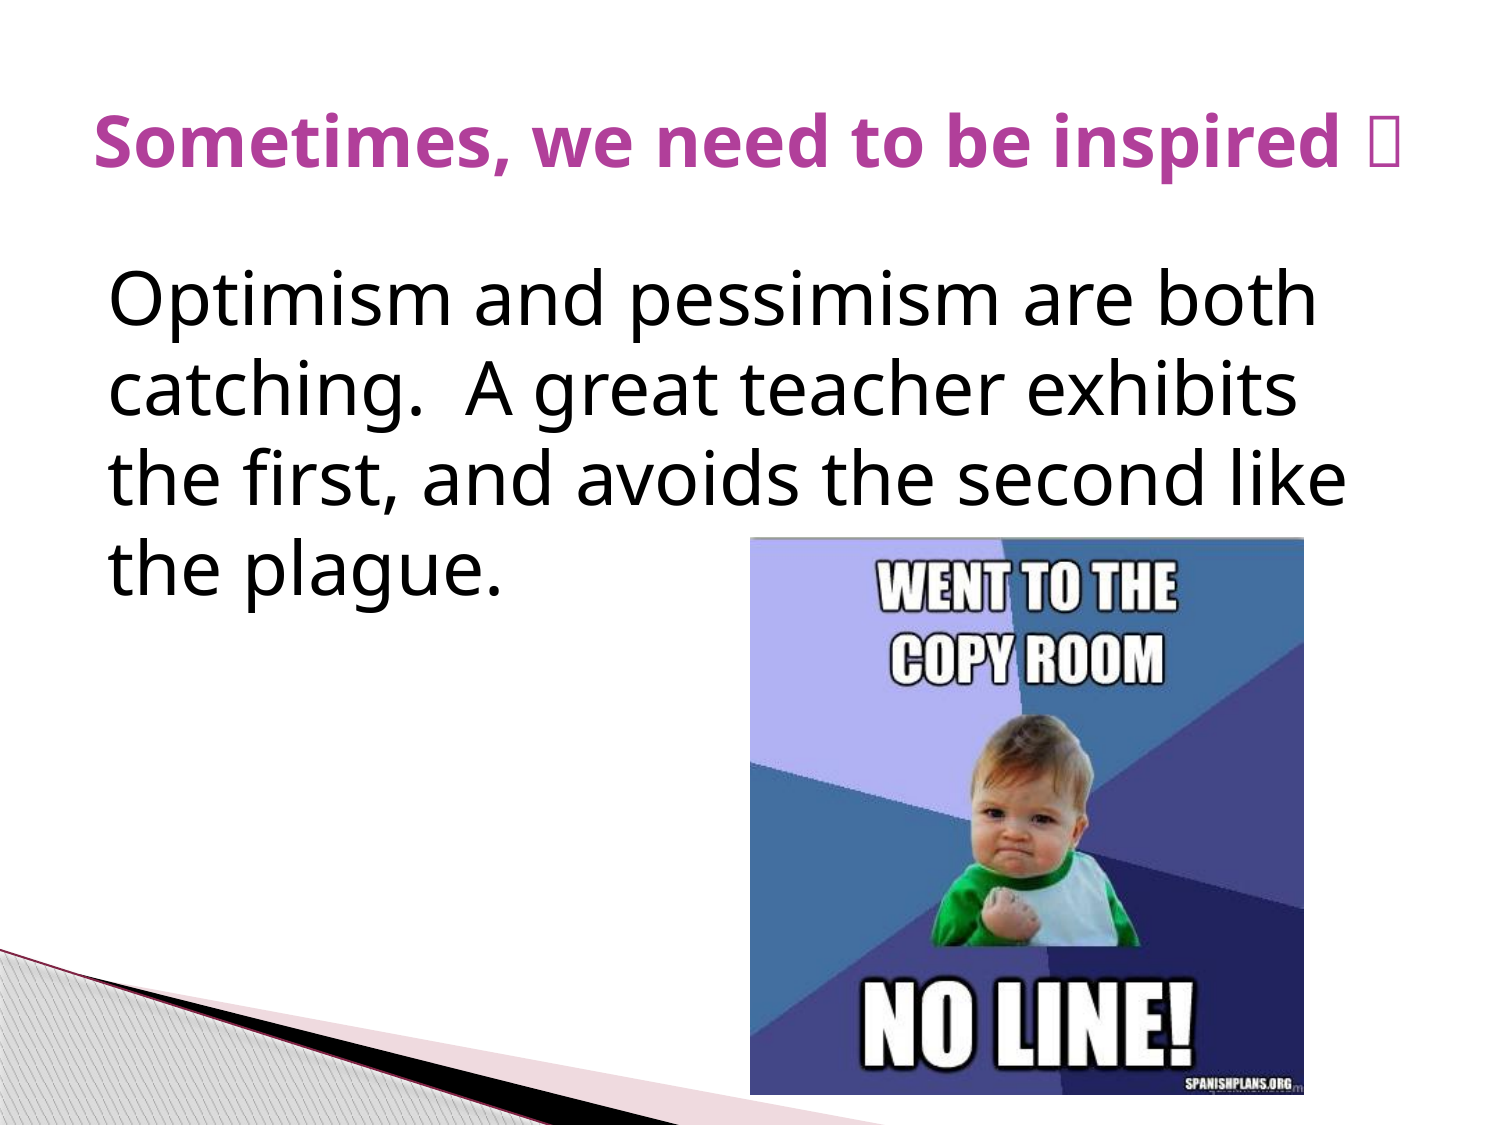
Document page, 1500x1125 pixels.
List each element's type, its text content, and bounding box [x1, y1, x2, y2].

picture [749, 537, 1304, 1096]
title Sometimes, we need to be inspired  [75, 45, 1425, 233]
list Optimism and pessimism are both catching. A great teacher exhibits the first, and avoids the second like the plague. [75, 243, 1425, 986]
